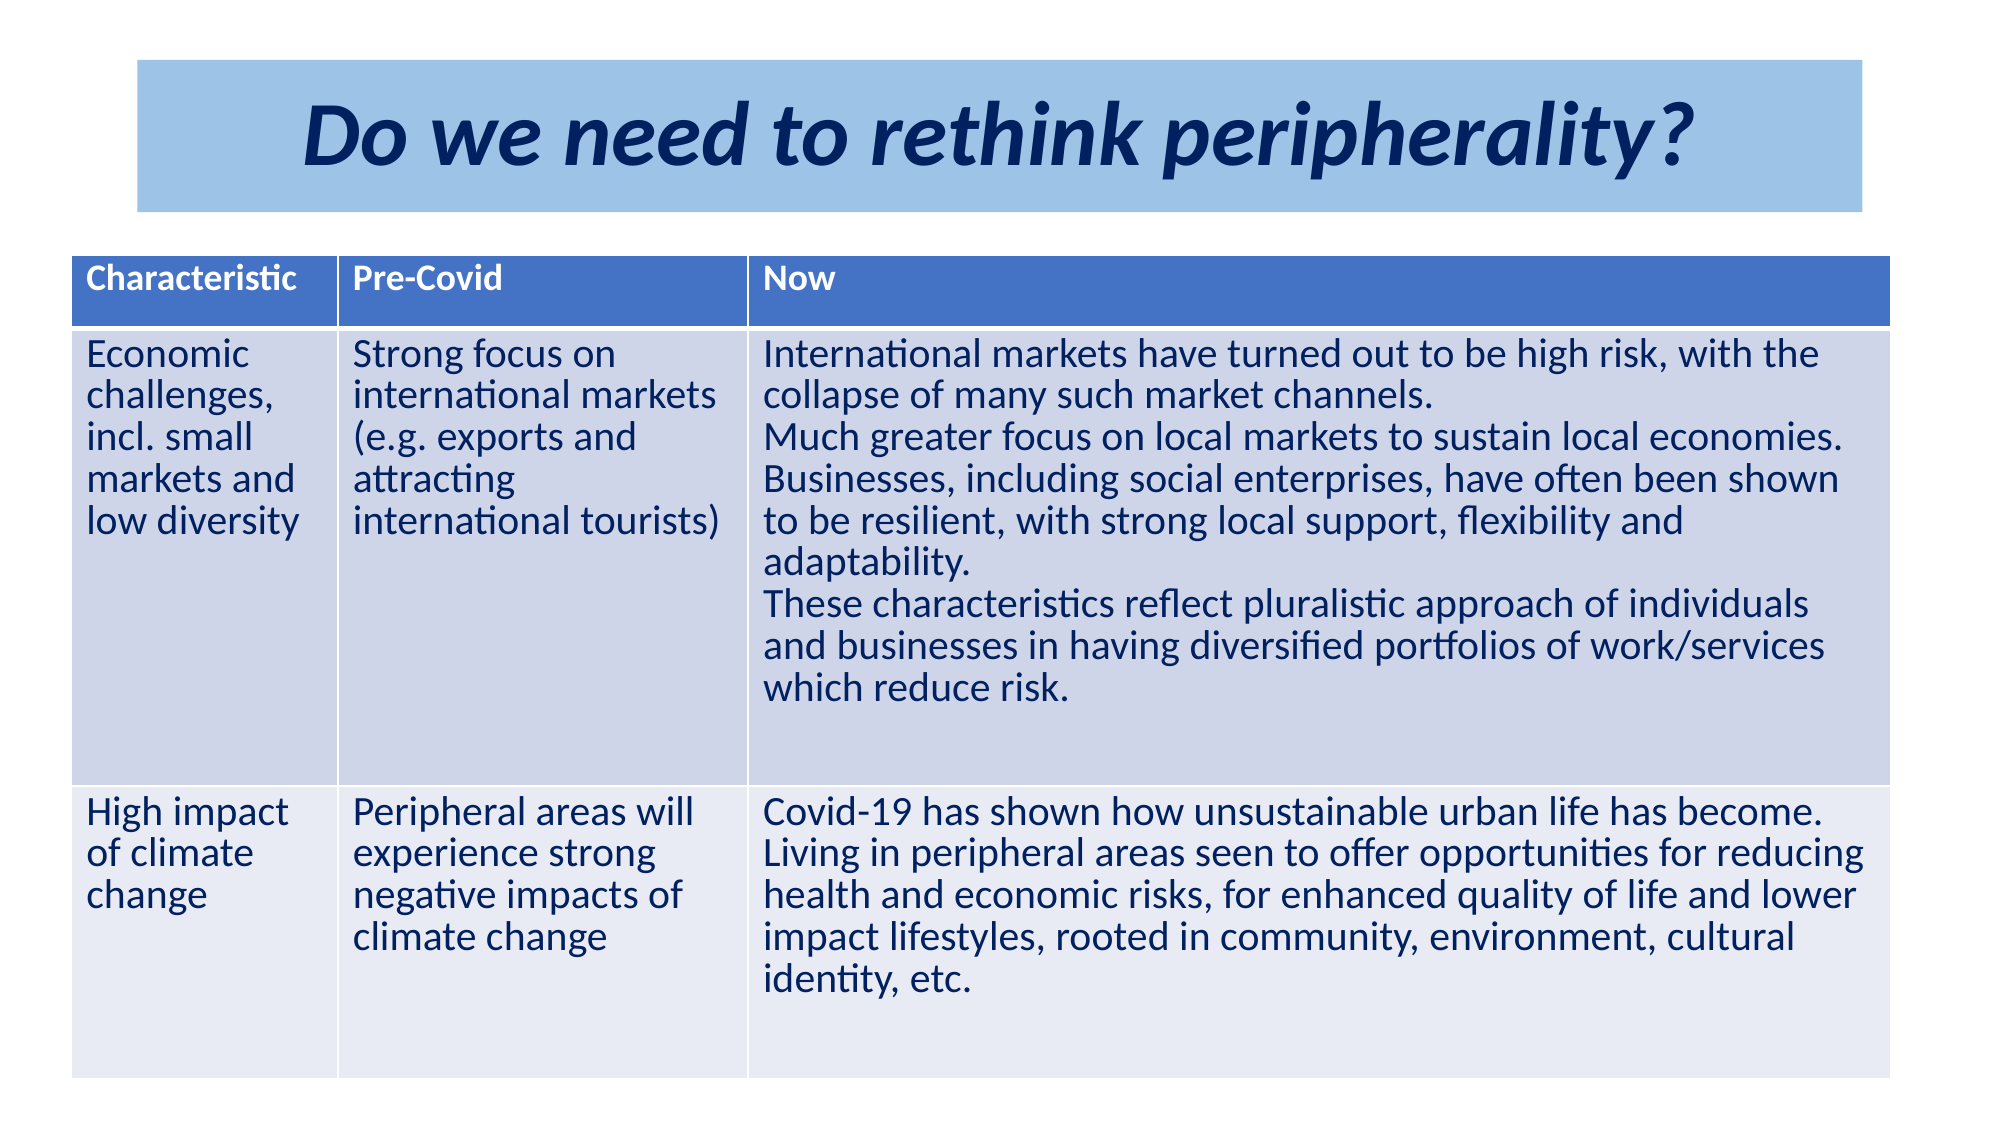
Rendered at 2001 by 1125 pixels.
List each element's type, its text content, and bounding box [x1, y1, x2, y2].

table_cell Economic challenges, incl. small markets and low diversity [72, 331, 337, 785]
table_header Pre-Covid [339, 256, 747, 326]
title Do we need to rethink peripherality? [137, 59, 1863, 213]
table_cell Covid-19 has shown how unsustainable urban life has become. Living in peripheral areas seen to offer opportunities for reducing health and economic risks, for enhanced quality of life and lower impact lifestyles, rooted in community, environment, cultural identity, etc. [749, 787, 1890, 1078]
table_cell Peripheral areas will experience strong negative impacts of climate change [339, 787, 747, 1078]
table_header Characteristic [72, 256, 337, 326]
table_cell Strong focus on international markets (e.g. exports and attracting international tourists) [339, 331, 747, 785]
table_header Now [749, 256, 1890, 326]
table_cell International markets have turned out to be high risk, with the collapse of many such market channels. Much greater focus on local markets to sustain local economies. Businesses, including social enterprises, have often been shown to be resilient, with strong local support, flexibility and adaptability. These characteristics reflect pluralistic approach of individuals and businesses in having diversified portfolios of work/services which reduce risk. [749, 331, 1890, 785]
table_cell High impact of climate change [72, 787, 337, 1078]
